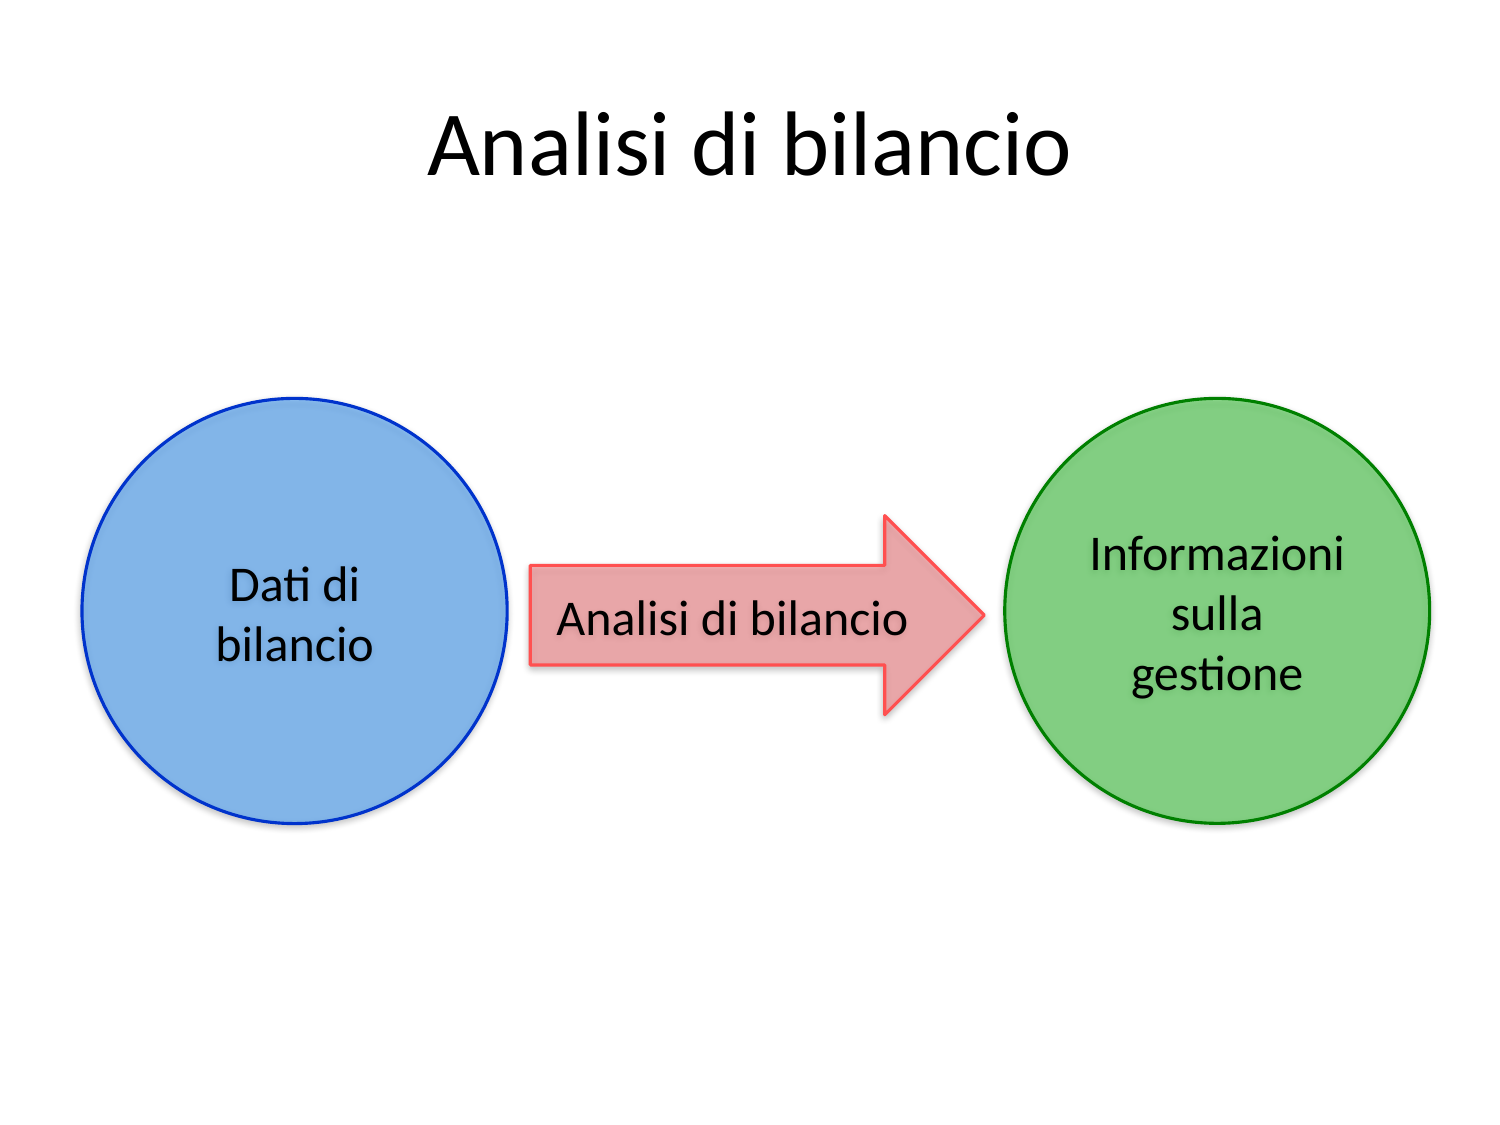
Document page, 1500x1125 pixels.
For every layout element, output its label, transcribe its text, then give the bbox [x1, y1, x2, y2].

title Analisi di bilancio [75, 45, 1425, 233]
text_box Informazioni sulla gestione [1003, 397, 1431, 825]
text_box Dati di bilancio [81, 397, 508, 825]
text_box Analisi di bilancio [529, 514, 985, 716]
